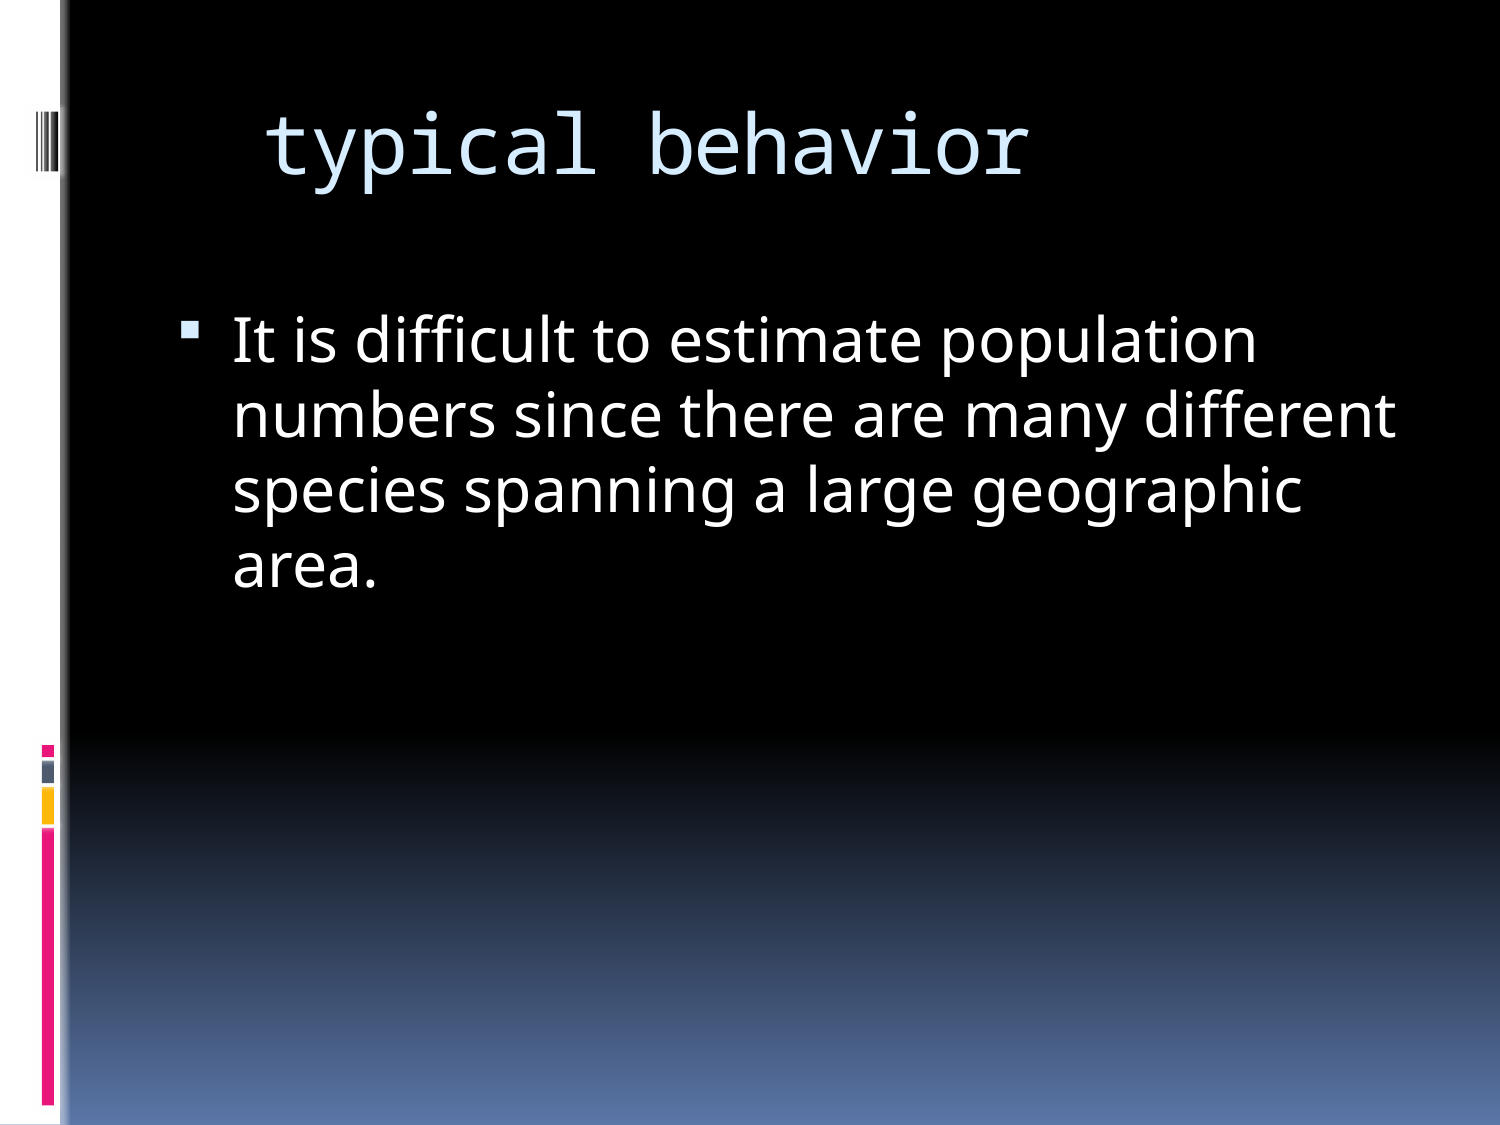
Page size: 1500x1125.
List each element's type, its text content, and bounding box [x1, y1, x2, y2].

list It is difficult to estimate population numbers since there are many different species spanning a large geographic area. [149, 292, 1426, 1043]
title typical behavior [150, 84, 1425, 235]
